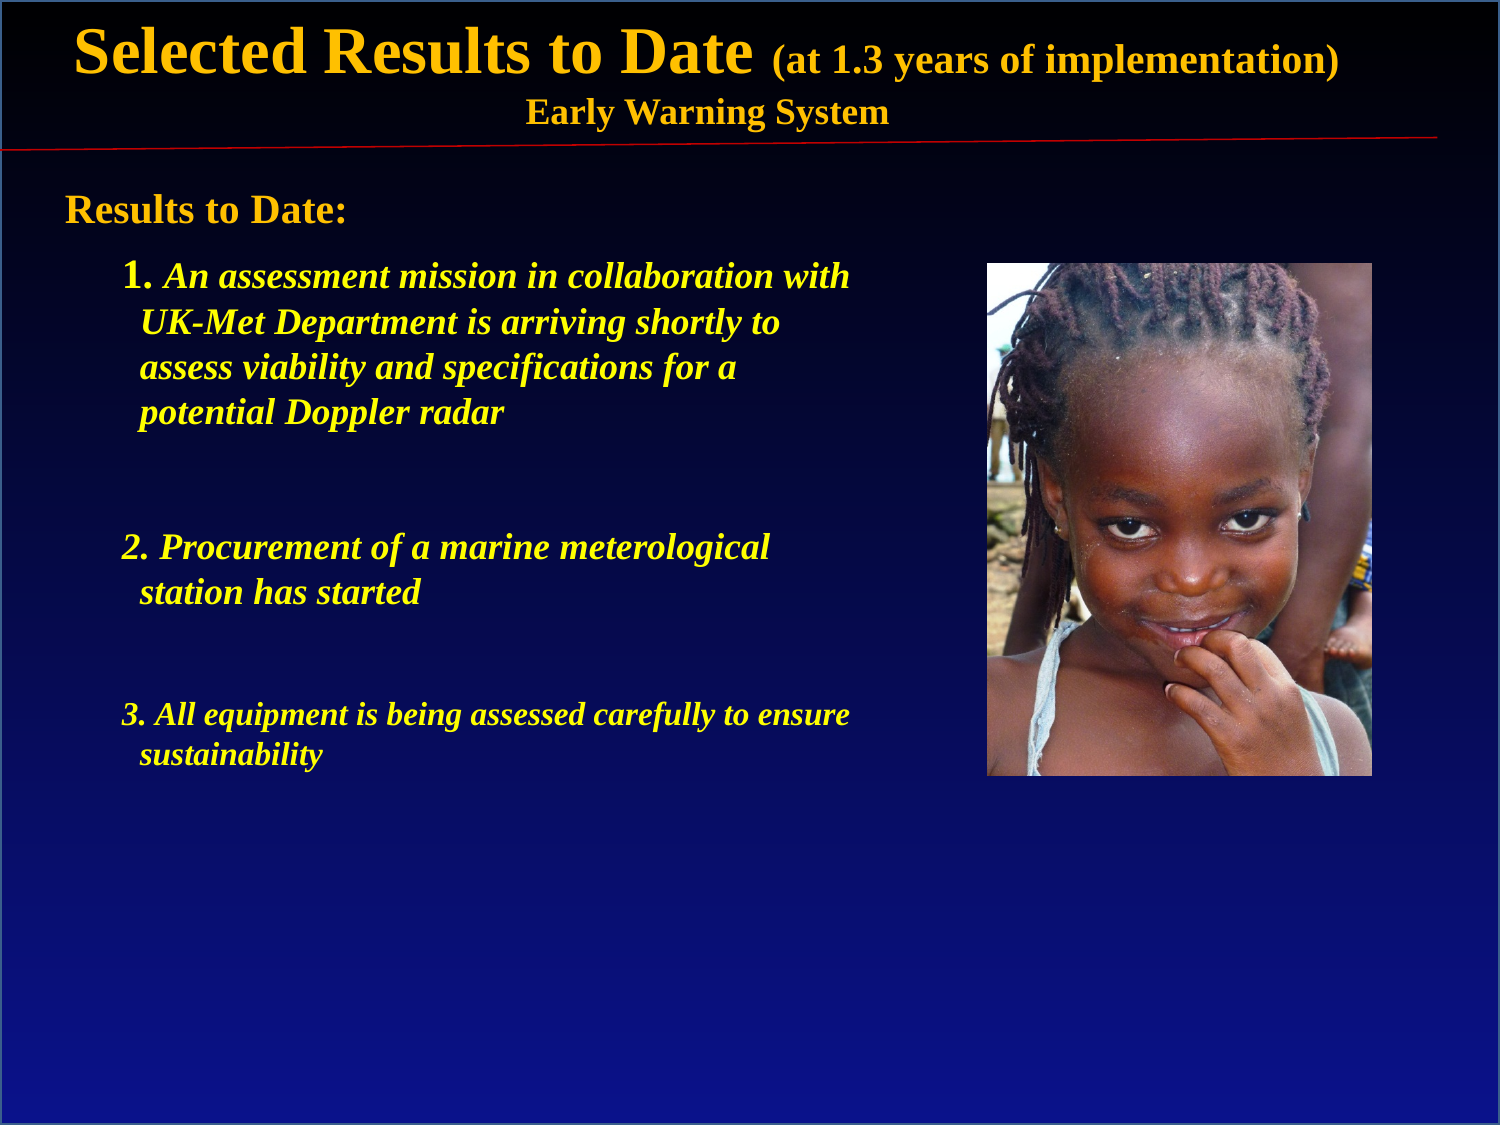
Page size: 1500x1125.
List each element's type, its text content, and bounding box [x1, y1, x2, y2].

text_box [0, 0, 1500, 1125]
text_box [0, 137, 1438, 151]
text_box Selected Results to Date (at 1.3 years of implementation) Early Warning System [37, 0, 1388, 135]
picture [987, 262, 1373, 776]
text_box Results to Date: An assessment mission in collaboration with UK-Met Department is arriving shortly to assess viability and specifications for a potential Doppler radar Procurement of a marine meterological station has started All equipment is being assessed carefully to ensure sustainability [49, 174, 875, 780]
